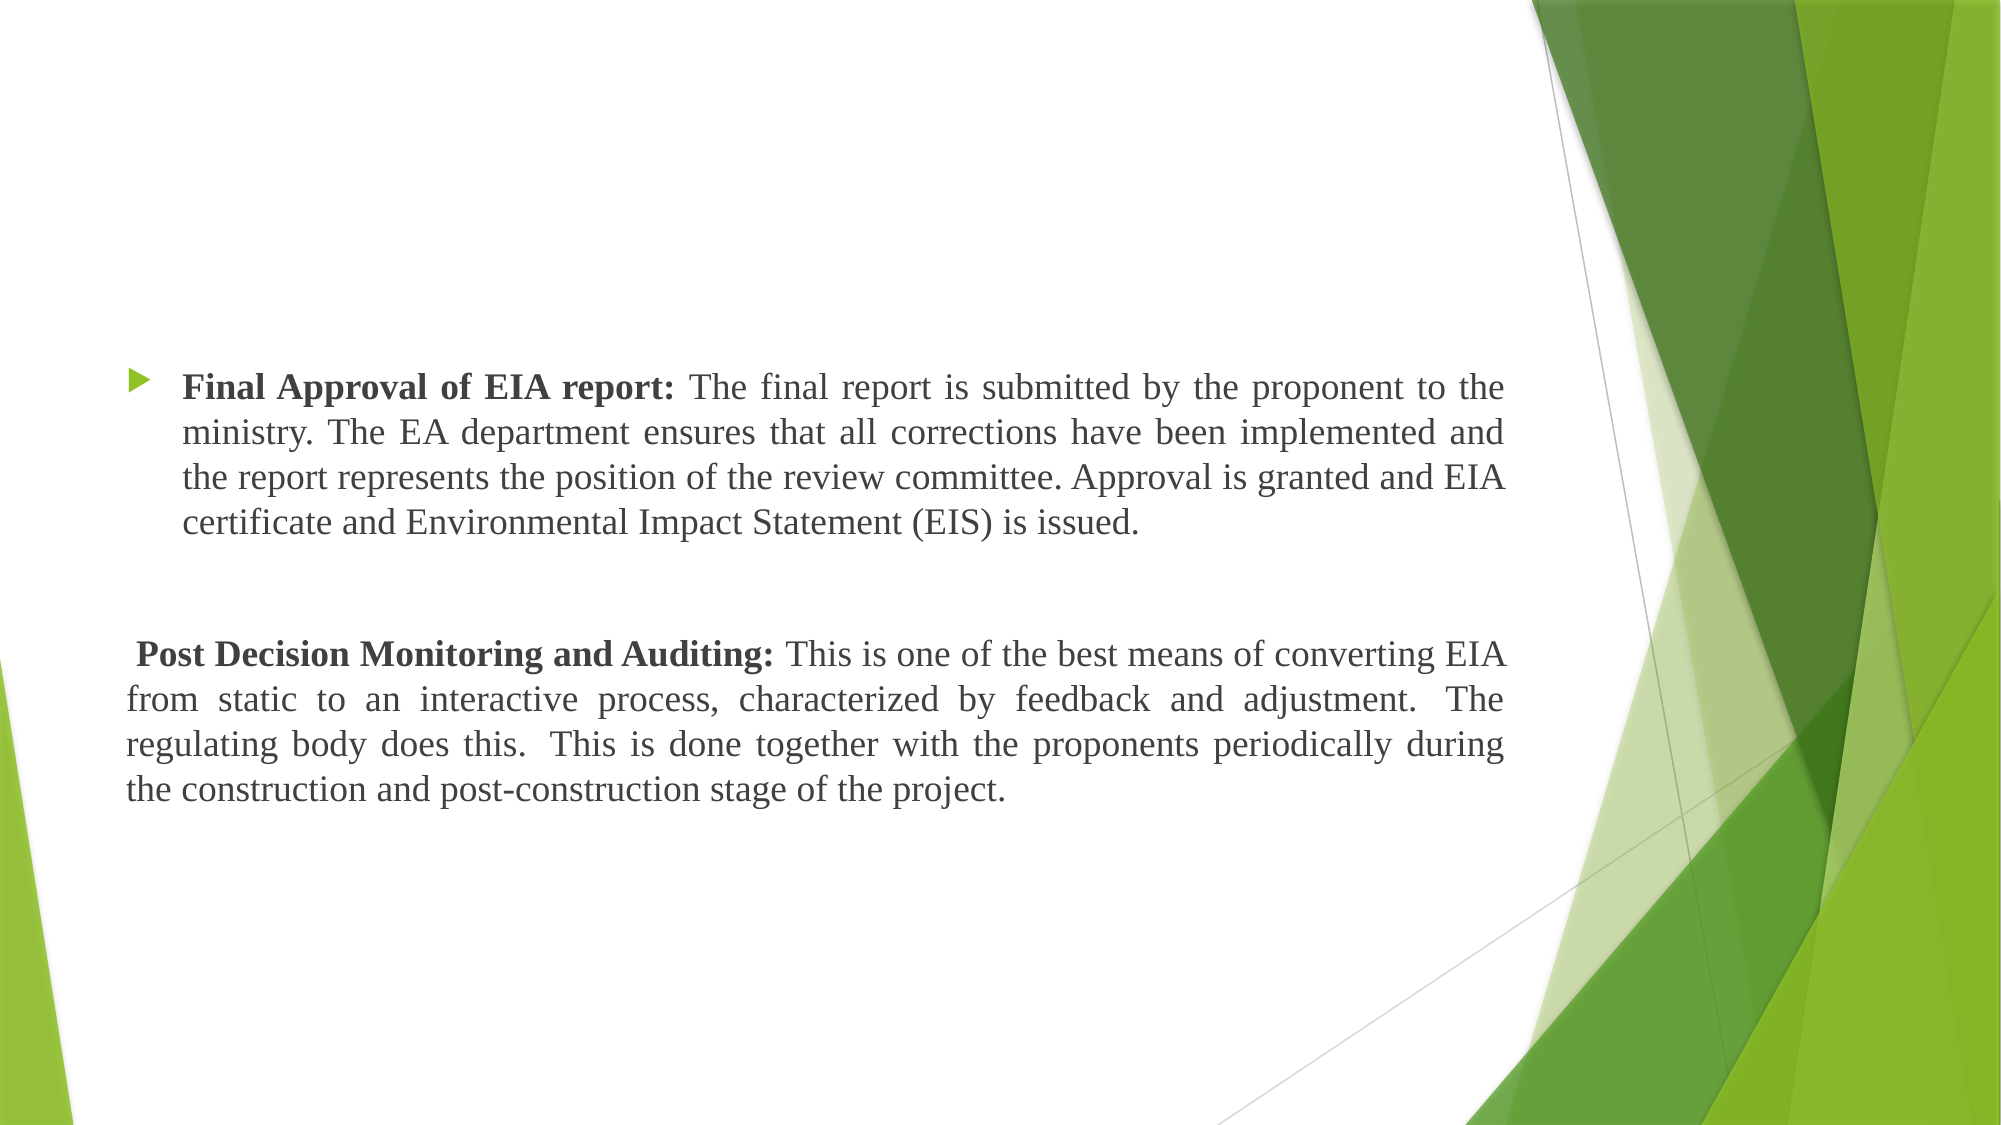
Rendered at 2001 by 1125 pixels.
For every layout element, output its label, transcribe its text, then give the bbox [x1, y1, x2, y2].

list Final Approval of EIA report: The final report is submitted by the proponent to the ministry. The EA department ensures that all corrections have been implemented and the report represents the position of the review committee. Approval is granted and EIA certificate and Environmental Impact Statement (EIS) is issued. Post Decision Monitoring and Auditing: This is one of the best means of converting EIA from static to an interactive process, characterized by feedback and adjustment. The regulating body does this. This is done together with the proponents periodically during the construction and post-construction stage of the project. [111, 354, 1522, 992]
